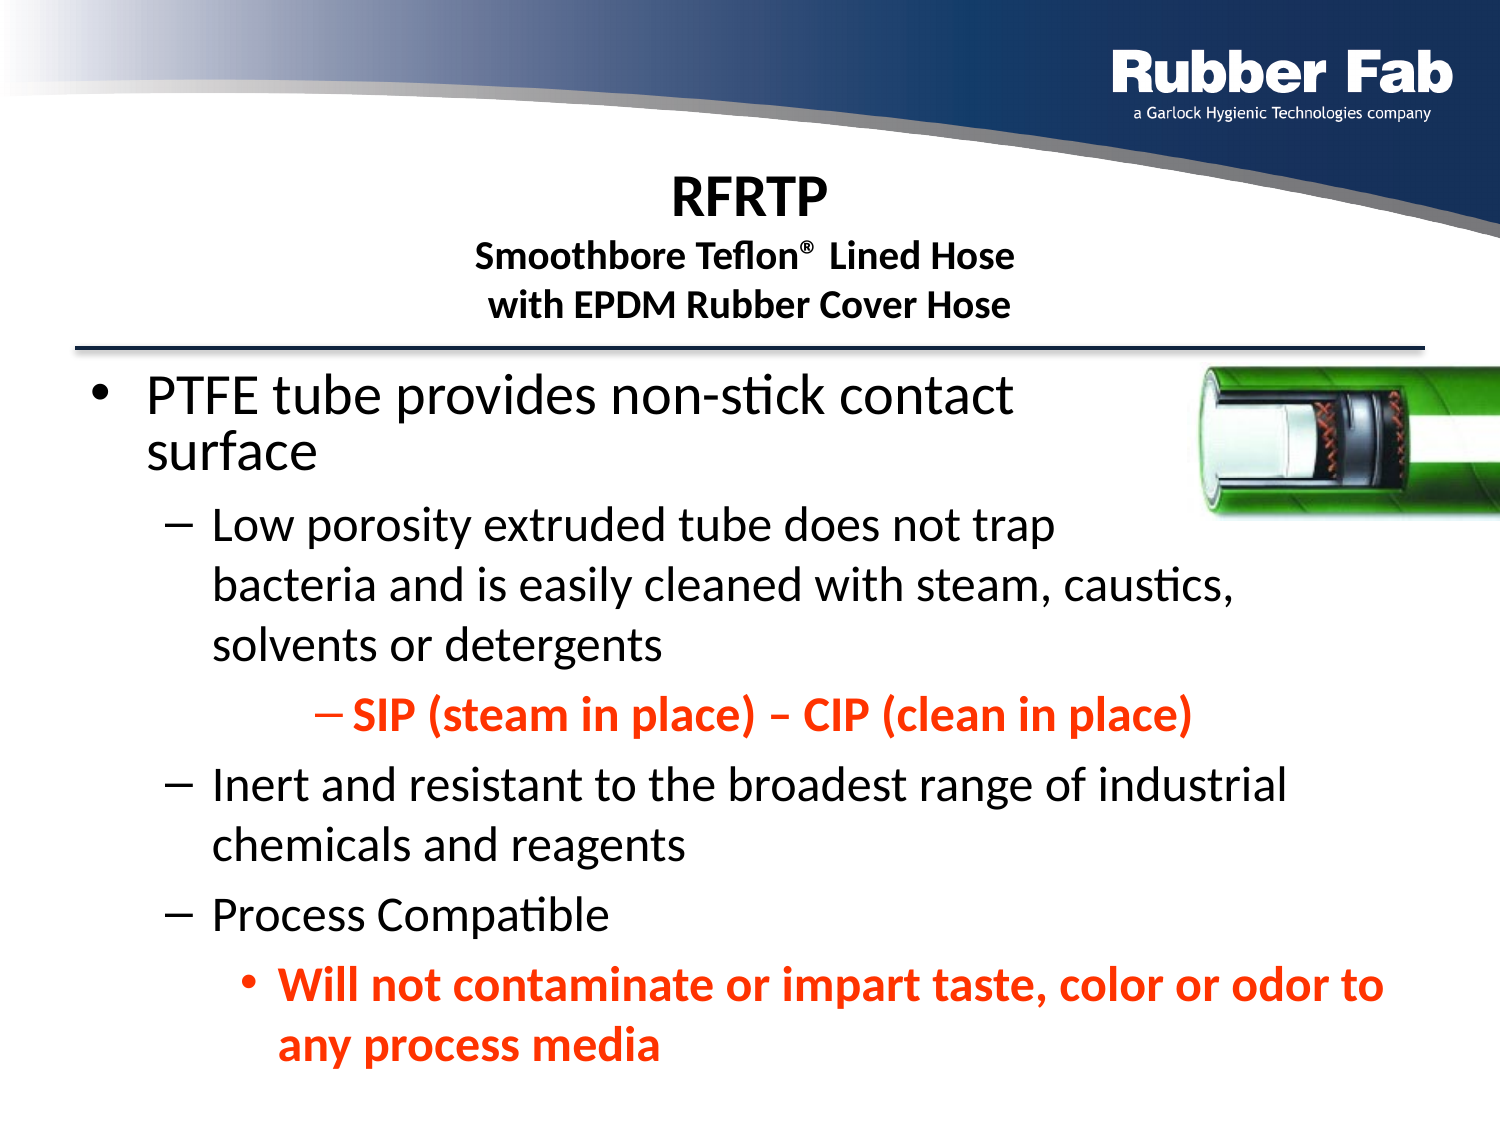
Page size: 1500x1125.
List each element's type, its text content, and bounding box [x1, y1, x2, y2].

list PTFE tube provides non-stick contact surface Low porosity extruded tube does not trap bacteria and is easily cleaned with steam, caustics, solvents or detergents SIP (steam in place) – CIP (clean in place) Inert and resistant to the broadest range of industrial chemicals and reagents Process Compatible Will not contaminate or impart taste, color or odor to any process media [75, 362, 1425, 1086]
title RFRTP Smoothbore Teflon® Lined Hose with EPDM Rubber Cover Hose [75, 147, 1425, 335]
picture [1187, 362, 1500, 521]
picture [0, 0, 1500, 240]
